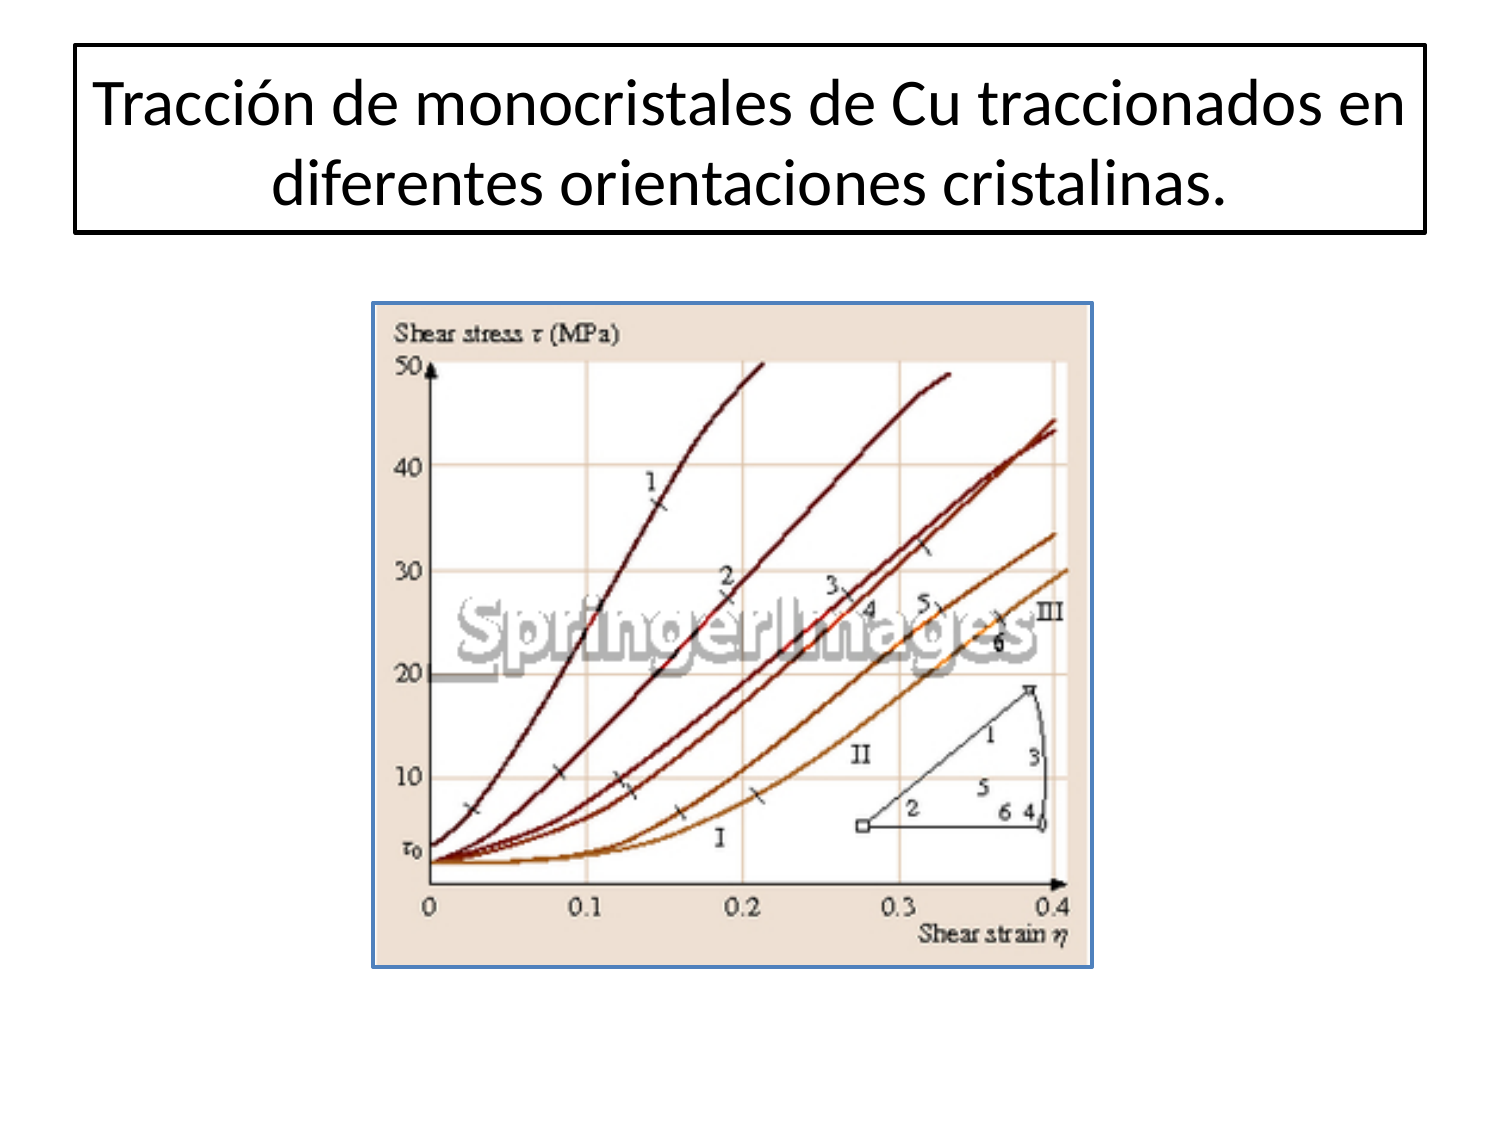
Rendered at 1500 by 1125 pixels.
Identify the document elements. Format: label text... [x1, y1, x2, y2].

title Tracción de monocristales de Cu traccionados en diferentes orientaciones cristalinas. [73, 43, 1427, 235]
picture [374, 304, 1091, 965]
